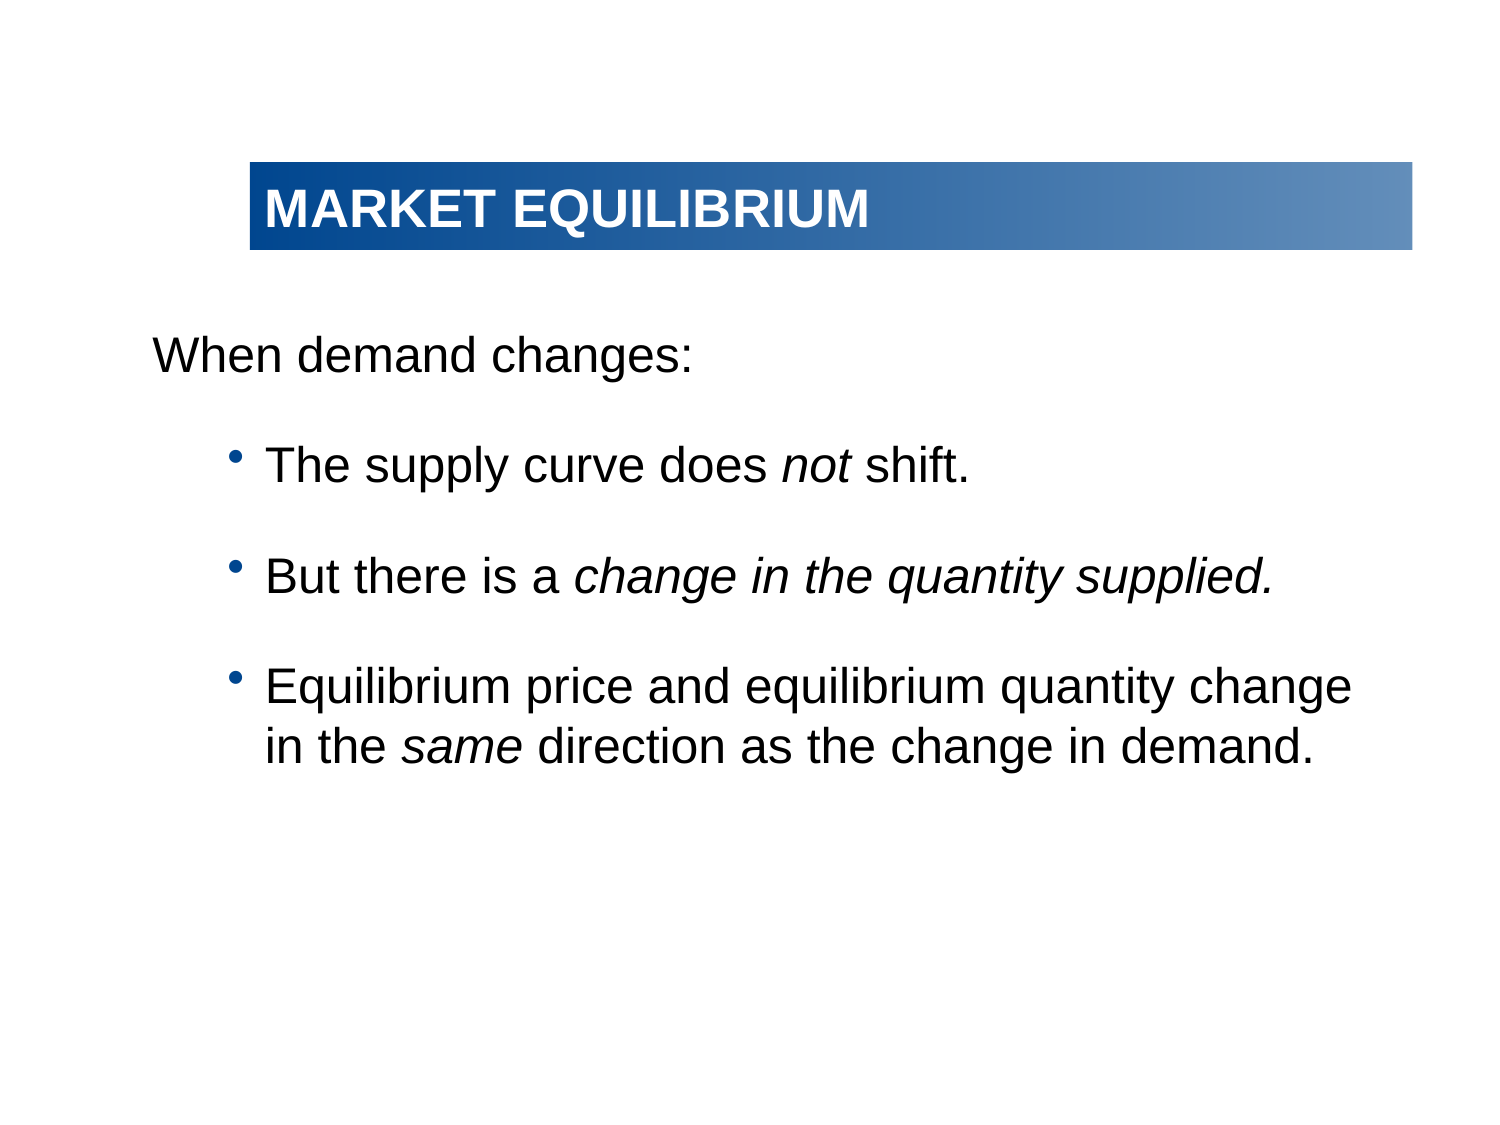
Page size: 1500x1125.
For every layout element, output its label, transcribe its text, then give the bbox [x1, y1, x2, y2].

title MARKET EQUILIBRIUM [249, 162, 1413, 251]
list When demand changes: The supply curve does not shift. But there is a change in the quantity supplied. Equilibrium price and equilibrium quantity change in the same direction as the change in demand. [62, 312, 1413, 1017]
